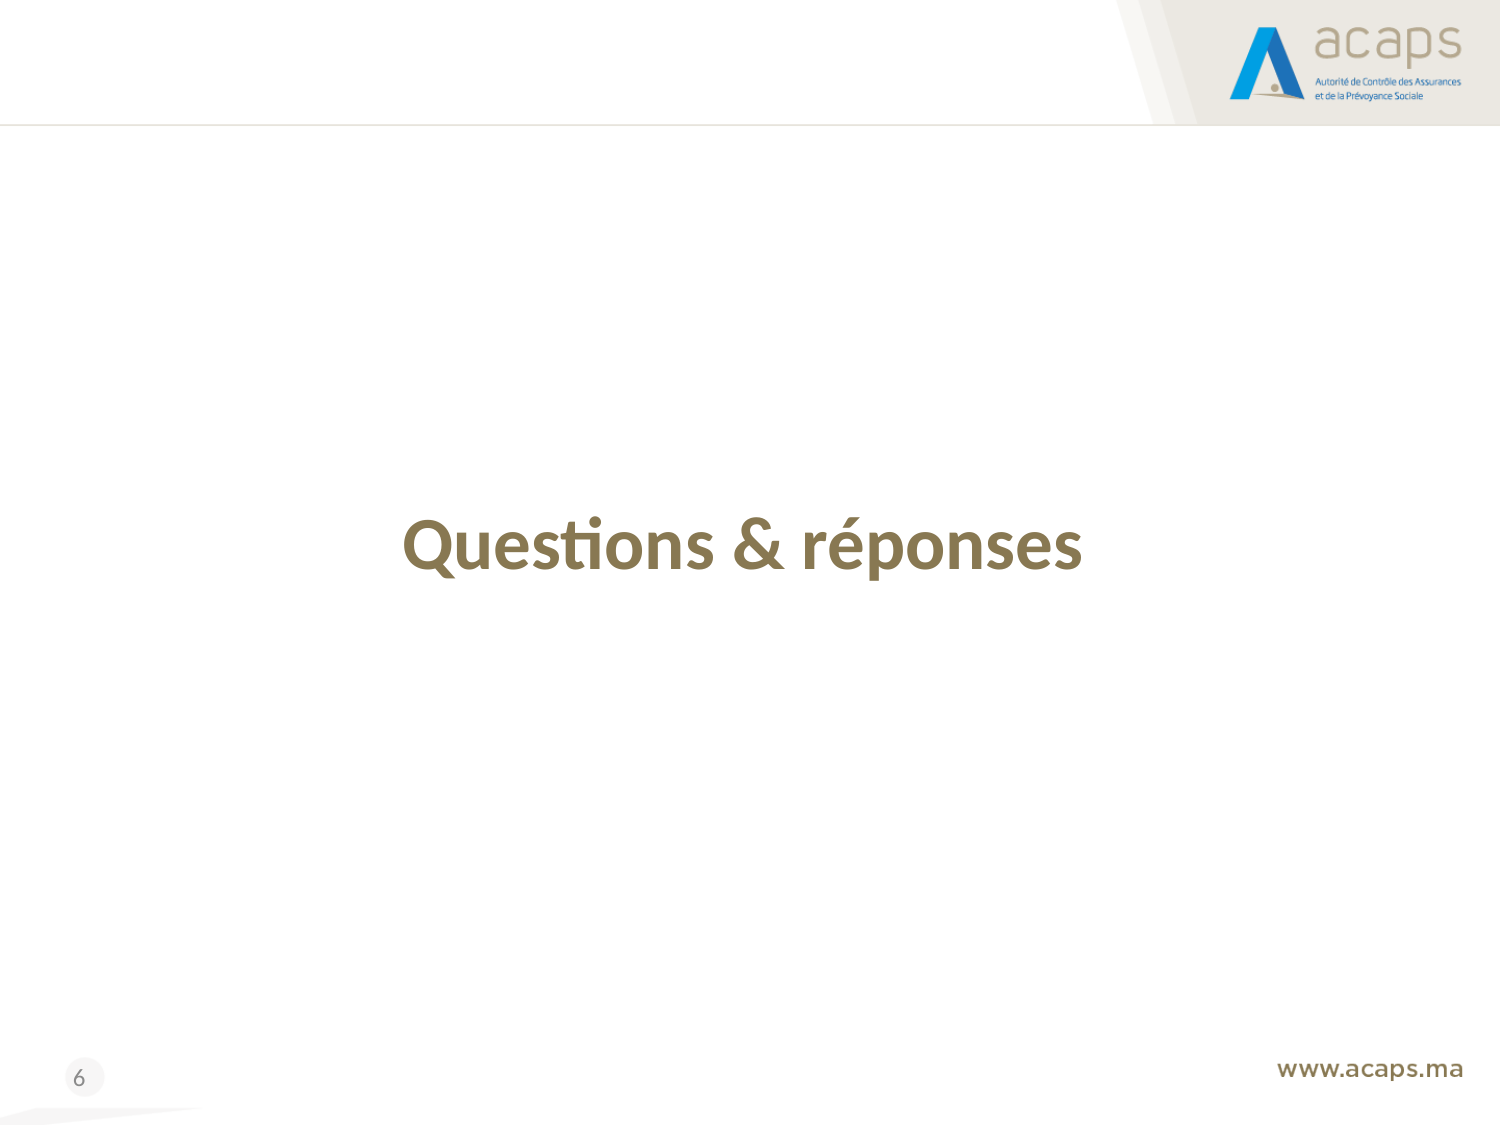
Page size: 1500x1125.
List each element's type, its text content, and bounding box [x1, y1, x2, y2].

picture [0, 0, 1500, 1125]
slide_number 6 [17, 1046, 368, 1107]
text_box Questions & réponses [387, 487, 1311, 592]
